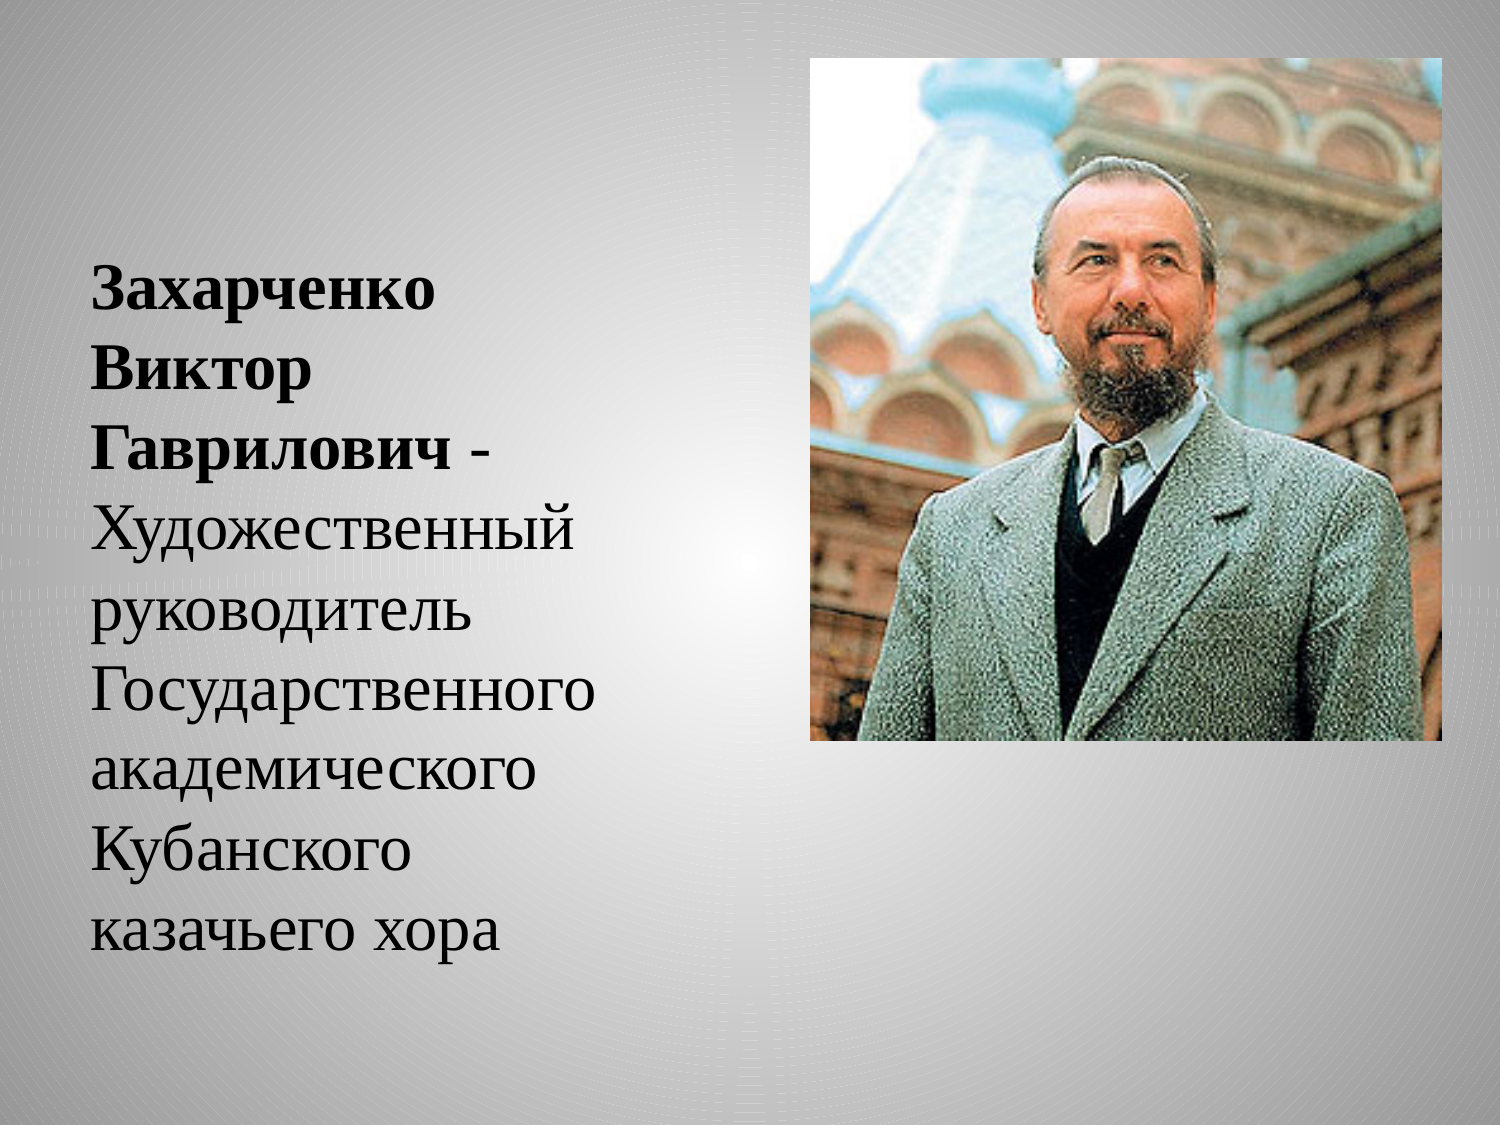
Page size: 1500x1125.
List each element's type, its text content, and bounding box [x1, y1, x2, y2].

list Захарченко Виктор Гаврилович - Художественный руководитель Государственного академического Кубанского казачьего хора [75, 235, 622, 1005]
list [810, 58, 1442, 741]
